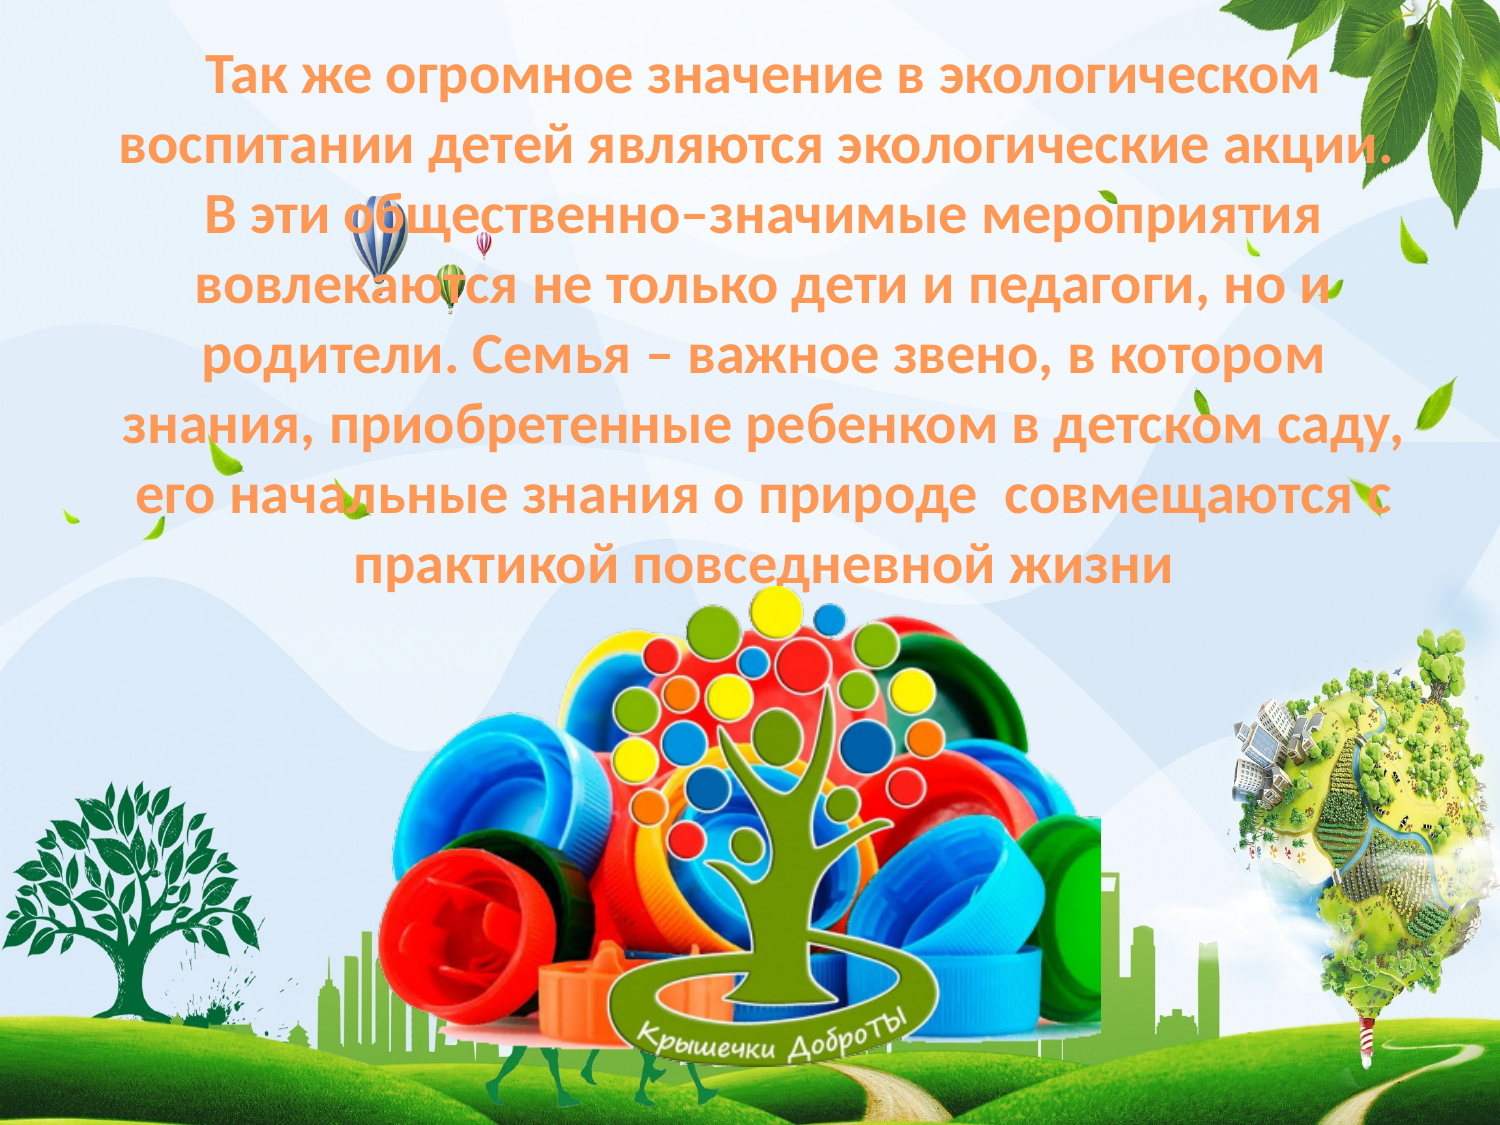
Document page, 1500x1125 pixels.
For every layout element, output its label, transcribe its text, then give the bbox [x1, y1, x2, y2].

title Так же огромное значение в экологическом воспитании детей являются экологические акции. В эти общественно–значимые мероприятия вовлекаются не только дети и педагоги, но и родители. Семья – важное звено, в котором знания, приобретенные ребенком в детском саду, его начальные знания о природе совмещаются с практикой повседневной жизни [88, 221, 1439, 409]
picture [0, 0, 1500, 1125]
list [348, 585, 1101, 1068]
